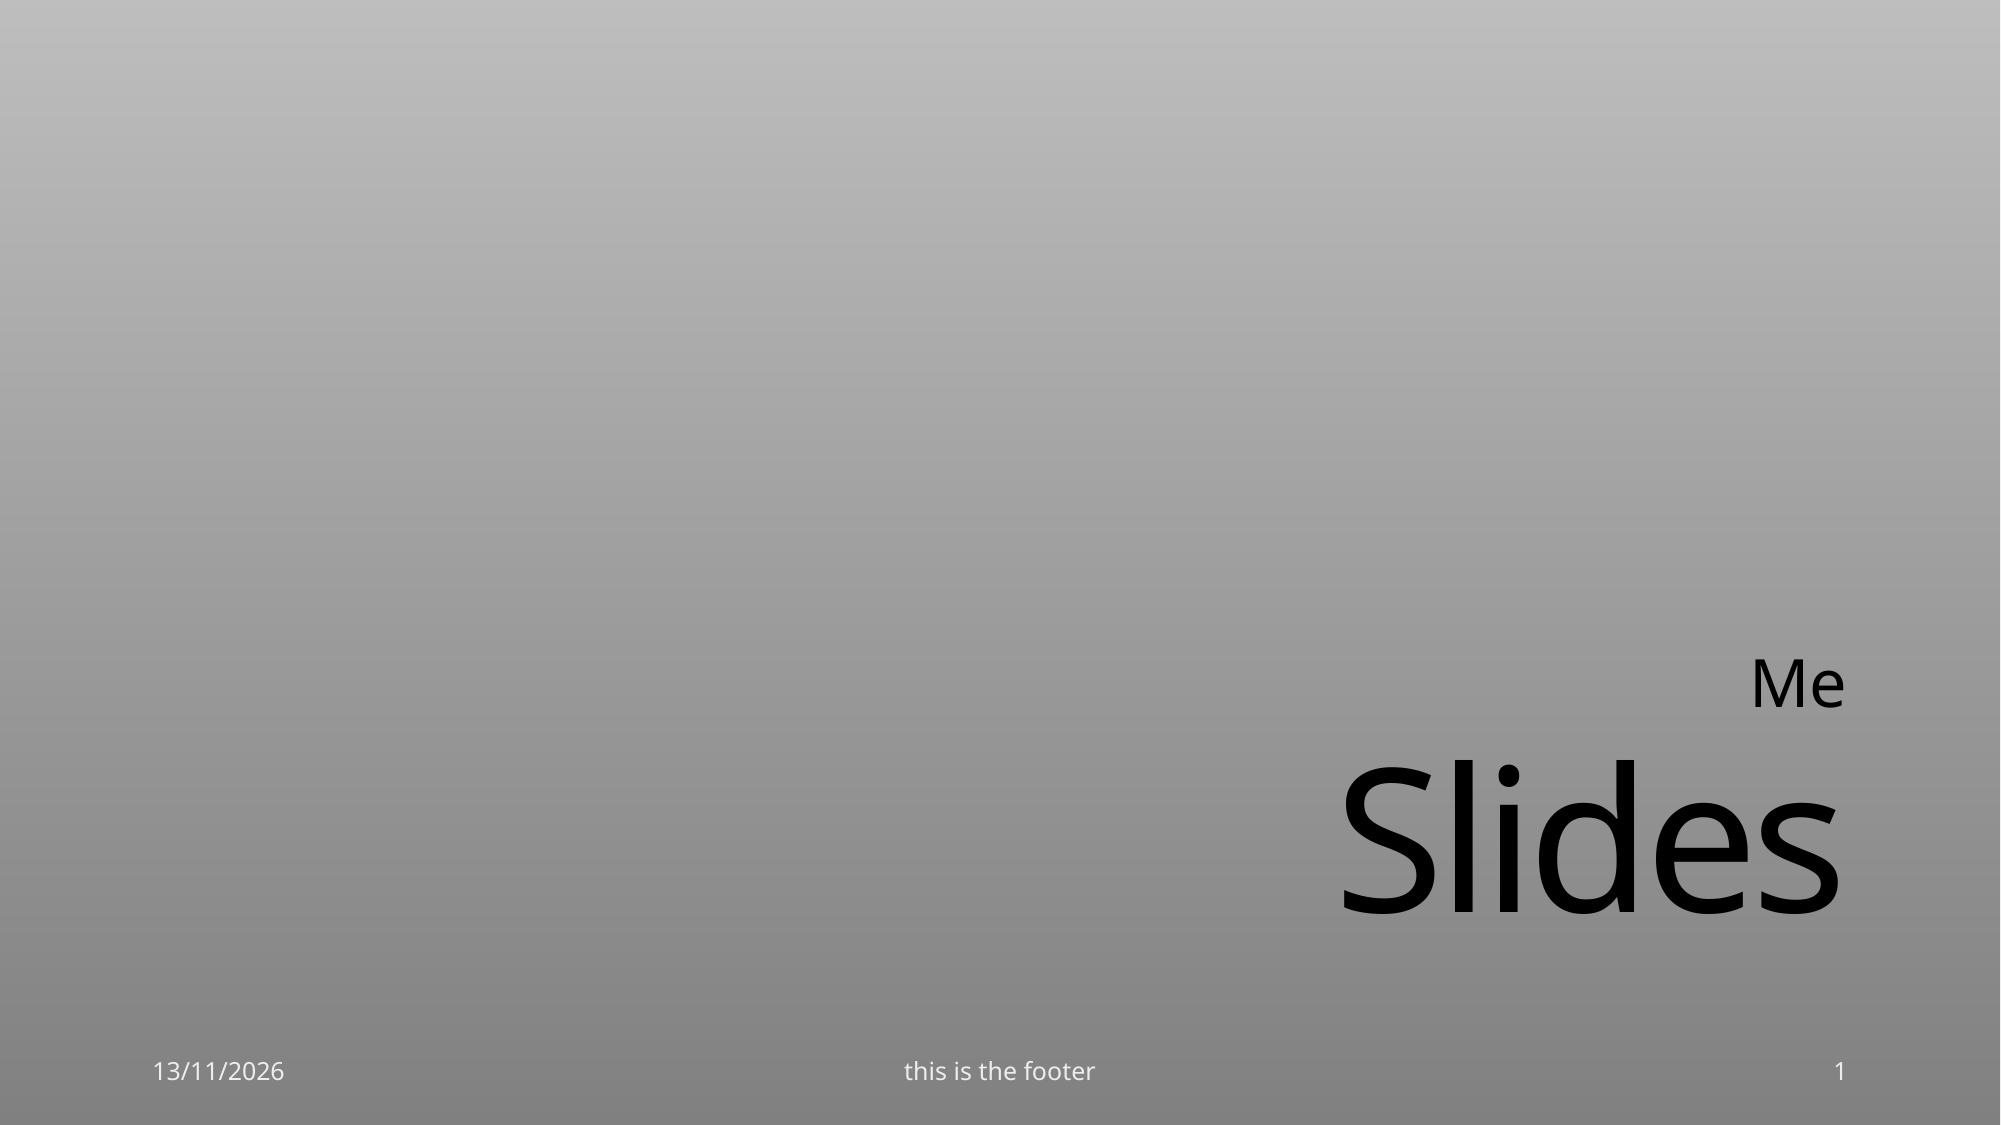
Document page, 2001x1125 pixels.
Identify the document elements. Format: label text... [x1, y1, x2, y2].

picture [0, 0, 2001, 1125]
slide_number ‹#› [1412, 1042, 1863, 1103]
footer this is the footer [662, 1042, 1338, 1103]
title Slides [362, 732, 1863, 1002]
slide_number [137, 1042, 588, 1103]
subtitle Me [362, 606, 1863, 730]
